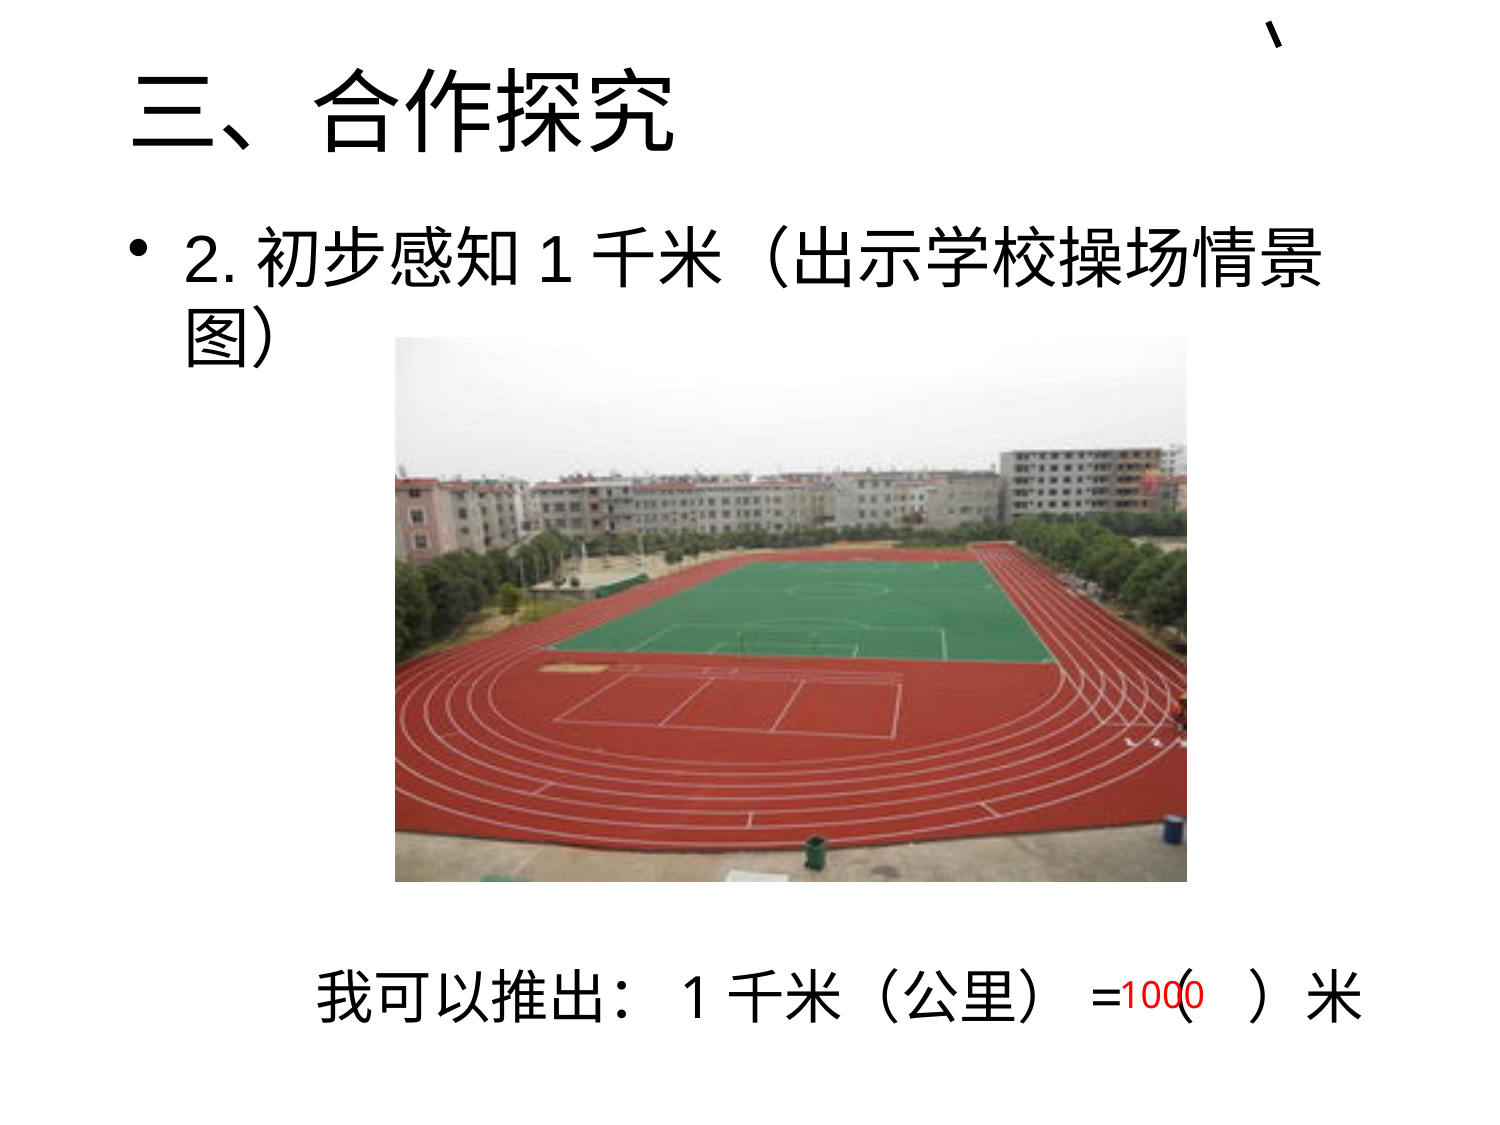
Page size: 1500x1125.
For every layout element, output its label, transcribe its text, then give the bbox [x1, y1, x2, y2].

title 三、合作探究 [111, 0, 1240, 172]
picture [395, 337, 1188, 882]
list 2.初步感知1千米（出示学校操场情景图） [111, 207, 1375, 1024]
text_box 我可以推出：1千米（公里）=（ ）米 [301, 952, 1424, 1038]
text_box 1000 [1104, 964, 1235, 1024]
